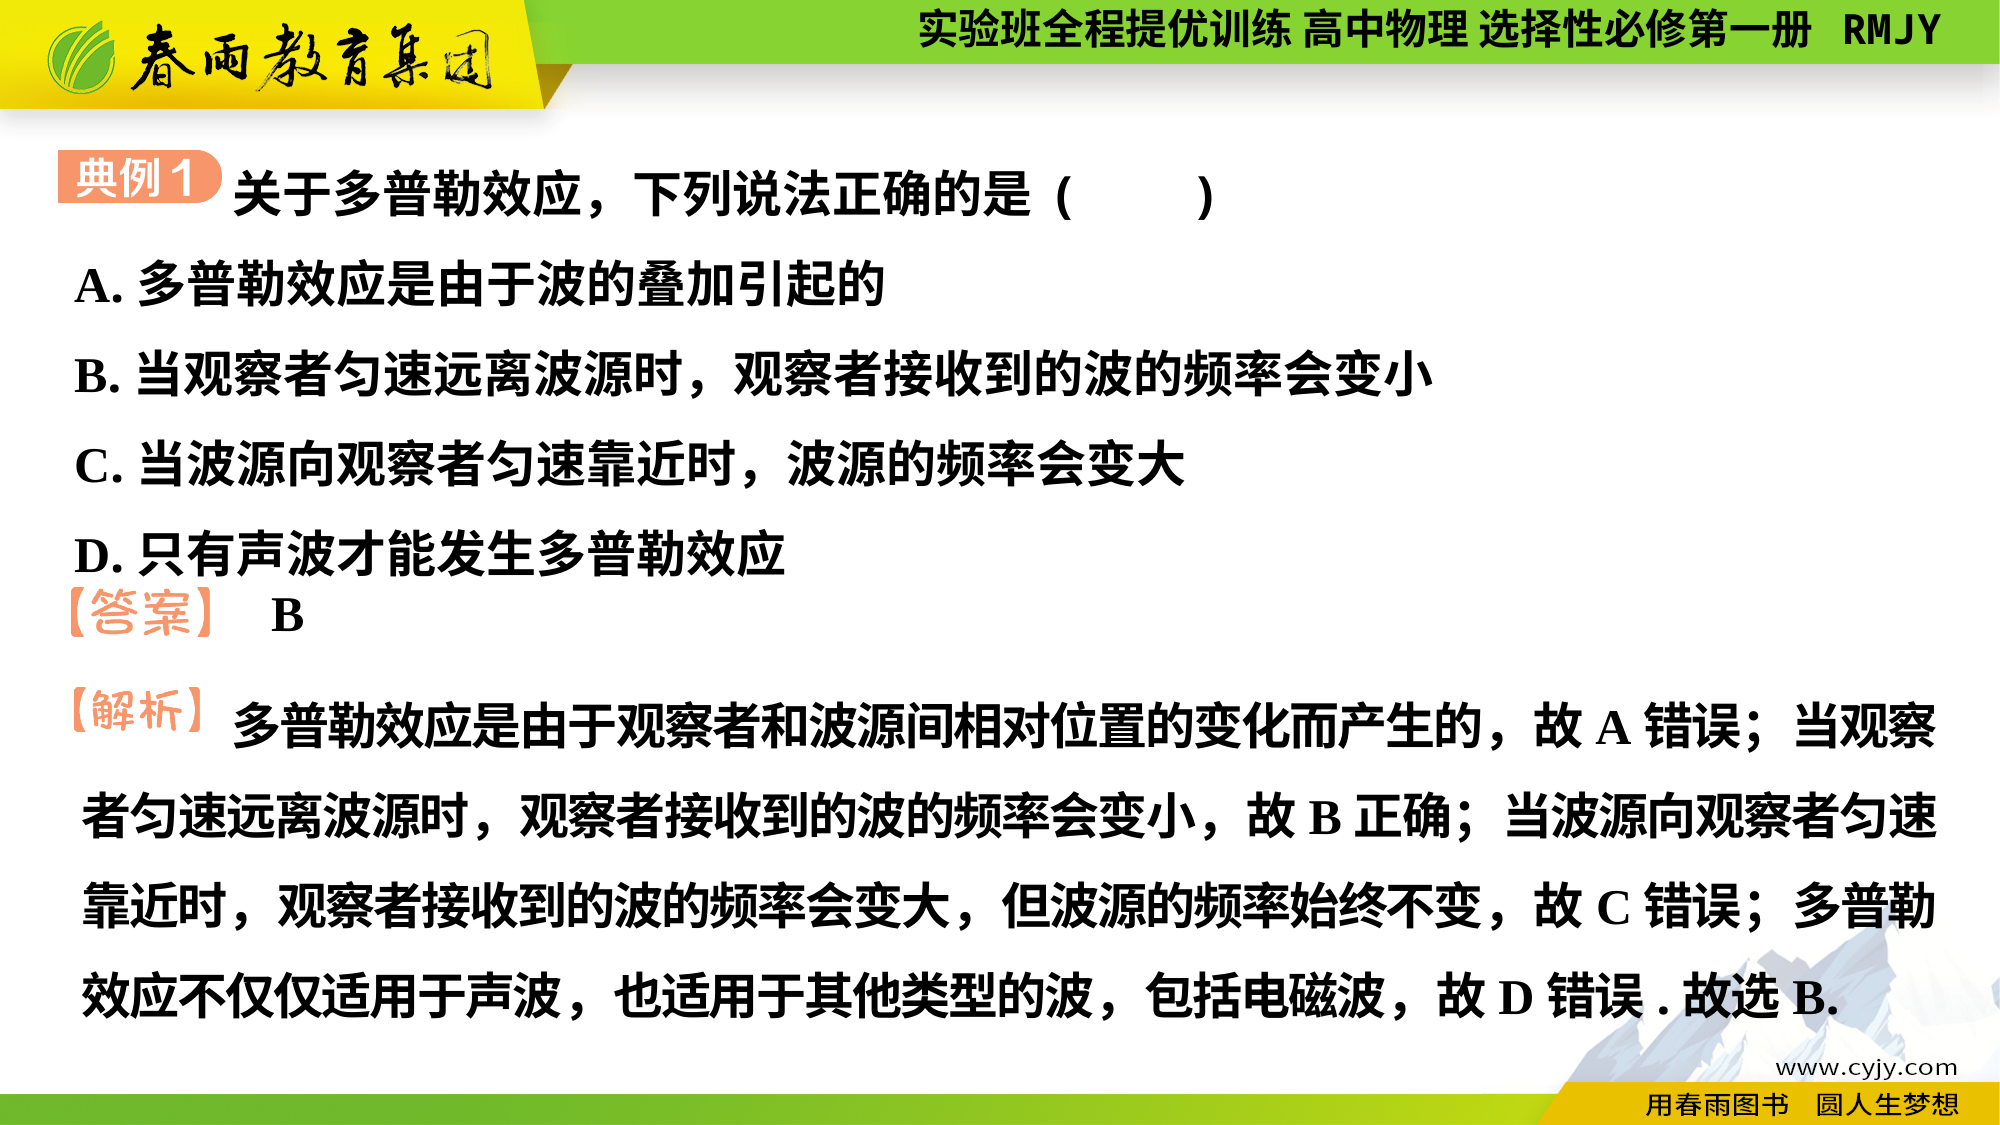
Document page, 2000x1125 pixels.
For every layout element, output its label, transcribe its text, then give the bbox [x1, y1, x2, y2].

list 关于多普勒效应，下列说法正确的是 ( ) A.多普勒效应是由于波的叠加引起的 B.当观察者匀速远离波源时，观察者接收到的波的频率会变小 C.当波源向观察者匀速靠近时，波源的频率会变大 D.只有声波才能发生多普勒效应 [59, 125, 1944, 584]
text_box B [256, 574, 320, 649]
text_box 多普勒效应是由于观察者和波源间相对位置的变化而产生的，故A错误；当观察者匀速远离波源时，观察者接收到的波的频率会变小，故B正确；当波源向观察者匀速靠近时，观察者接收到的波的频率会变大，但波源的频率始终不变，故C错误；多普勒效应不仅仅适用于声波，也适用于其他类型的波，包括电磁波，故D错误.故选B. [66, 656, 1951, 1032]
picture [0, 0, 2000, 1125]
